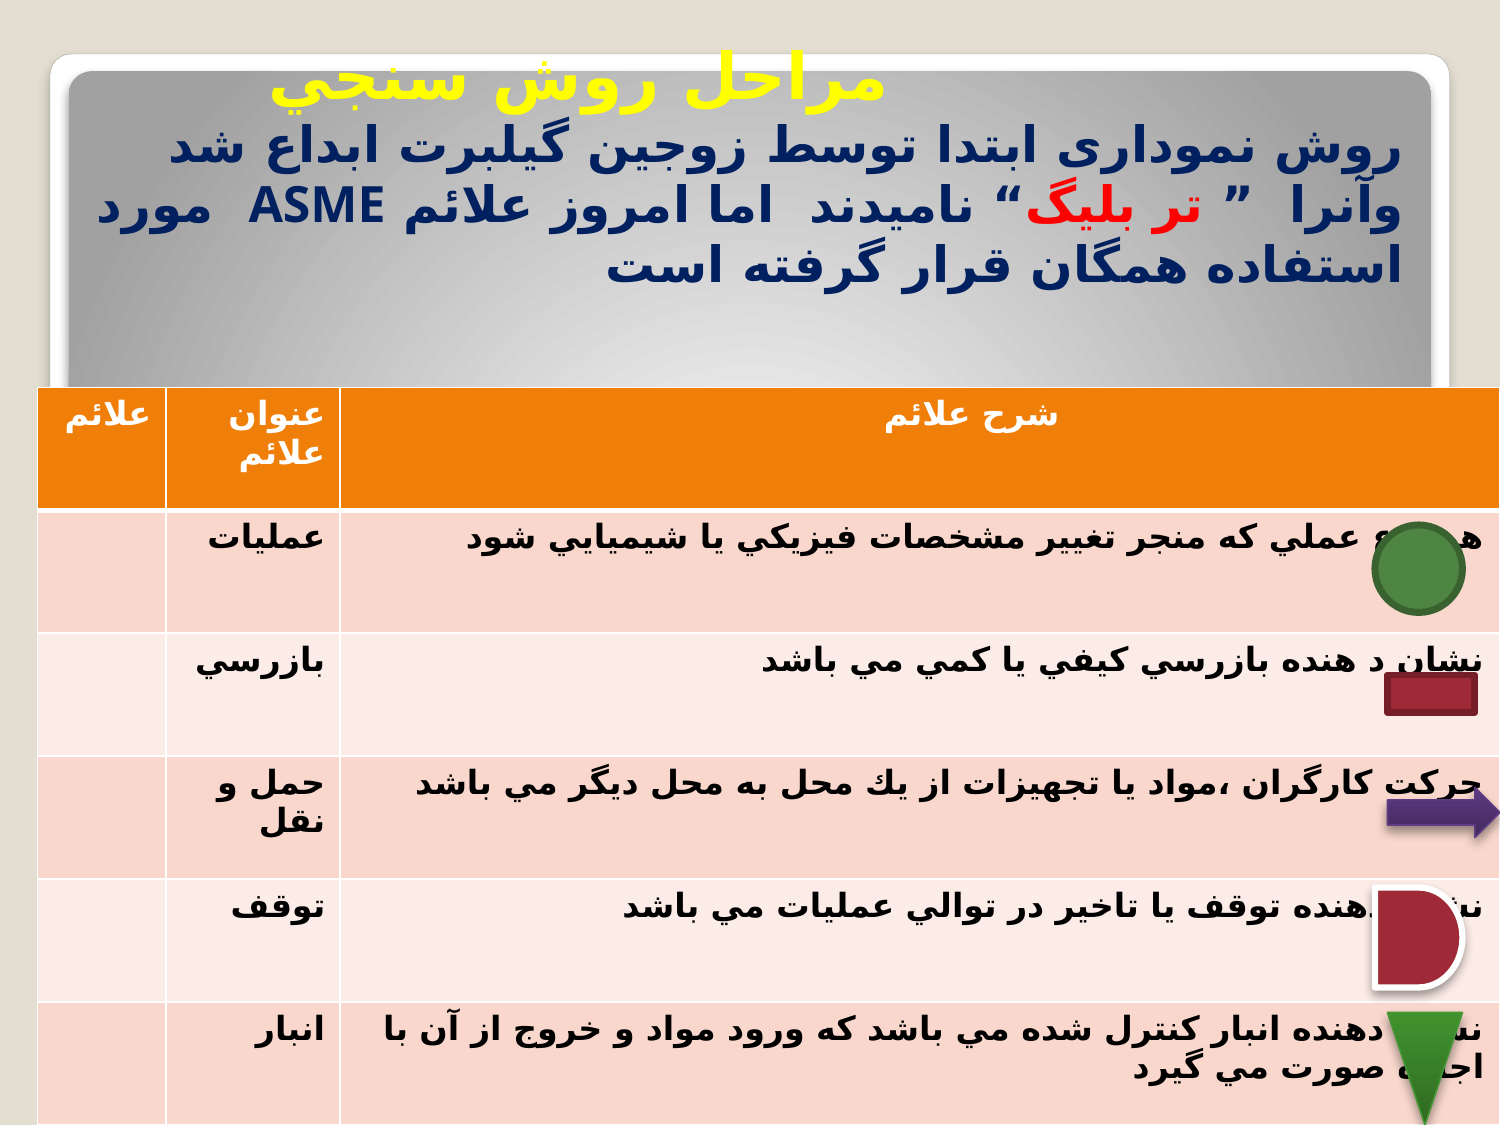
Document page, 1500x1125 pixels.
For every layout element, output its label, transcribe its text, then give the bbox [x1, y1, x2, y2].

text_box [1371, 521, 1466, 616]
table_cell [38, 1003, 165, 1124]
table_cell انبار [167, 1003, 339, 1124]
table_cell هر نوع عملي كه منجر تغيير مشخصات فيزيكي يا شيميايي شود [341, 513, 1499, 632]
table_cell [38, 757, 165, 878]
text_box [1386, 786, 1500, 839]
table_cell بازرسي [167, 634, 339, 755]
table_cell نشان دهنده توقف يا تاخير در توالي عمليات مي باشد [341, 880, 1499, 1001]
table_header عنوان علائم [167, 388, 339, 508]
table_cell نشان دهنده انبار كنترل شده مي باشد كه ورود مواد و خروج از آن با اجازه صورت مي گيرد [341, 1003, 1499, 1124]
table_cell [38, 880, 165, 1001]
table_cell [38, 634, 165, 755]
table_header علائم [38, 388, 165, 508]
text_box [1386, 1011, 1464, 1125]
table_header شرح علائم [341, 388, 1499, 508]
text_box [1384, 672, 1478, 716]
table_cell حركت كارگران ،مواد يا تجهيزات از يك محل به محل ديگر مي باشد [341, 757, 1499, 878]
table_cell حمل و نقل [167, 757, 339, 878]
table_cell عمليات [167, 513, 339, 632]
table_cell [38, 513, 165, 632]
text_box [1371, 884, 1466, 991]
title مراحل روش سنجي [0, 0, 1500, 125]
table_cell نشان د هنده بازرسي كيفي يا كمي مي باشد [341, 634, 1499, 755]
table_cell توقف [167, 880, 339, 1001]
subtitle روش نموداری ابتدا توسط زوجین گیلبرت ابداع شد وآنرا ” تر بلیگ“ نامیدند اما امروز علائم ASME مورد استفاده همگان قرار گرفته است [62, 112, 1425, 387]
